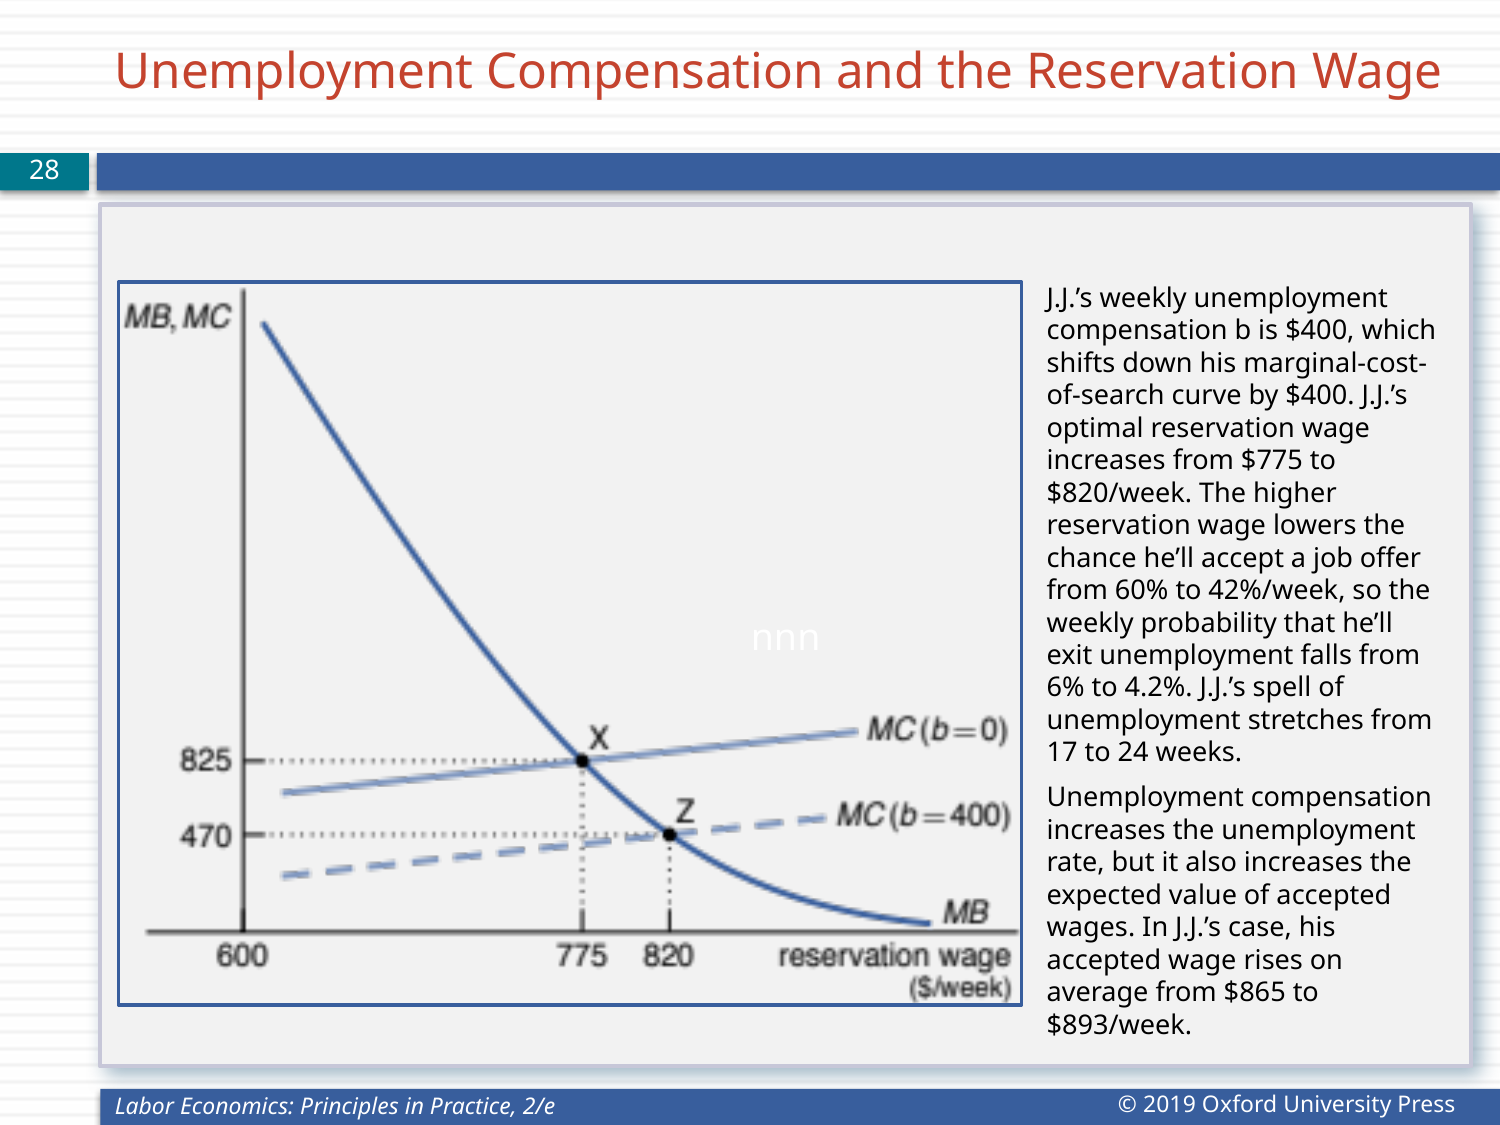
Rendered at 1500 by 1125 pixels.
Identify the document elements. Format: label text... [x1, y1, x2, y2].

slide_number Labor Economics: Principles in Practice, 2/e [99, 1090, 745, 1125]
slide_number 27 [0, 153, 89, 191]
list J.J.’s weekly unemployment compensation b is $400, which shifts down his marginal-cost-of-search curve by $400. J.J.’s optimal reservation wage increases from $775 to $820/week. The higher reservation wage lowers the chance he’ll accept a job offer from 60% to 42%/week, so the weekly probability that he’ll exit unemployment falls from 6% to 4.2%. J.J.’s spell of unemployment stretches from 17 to 24 weeks. Unemployment compensation increases the unemployment rate, but it also increases the expected value of accepted wages. In J.J.’s case, his accepted wage rises on average from $865 to $893/week. [1031, 272, 1459, 1053]
footer © 2019 Oxford University Press [825, 1090, 1471, 1125]
title Unemployment Compensation and the Reservation Wage [99, 1, 1472, 136]
picture [119, 283, 1021, 1004]
